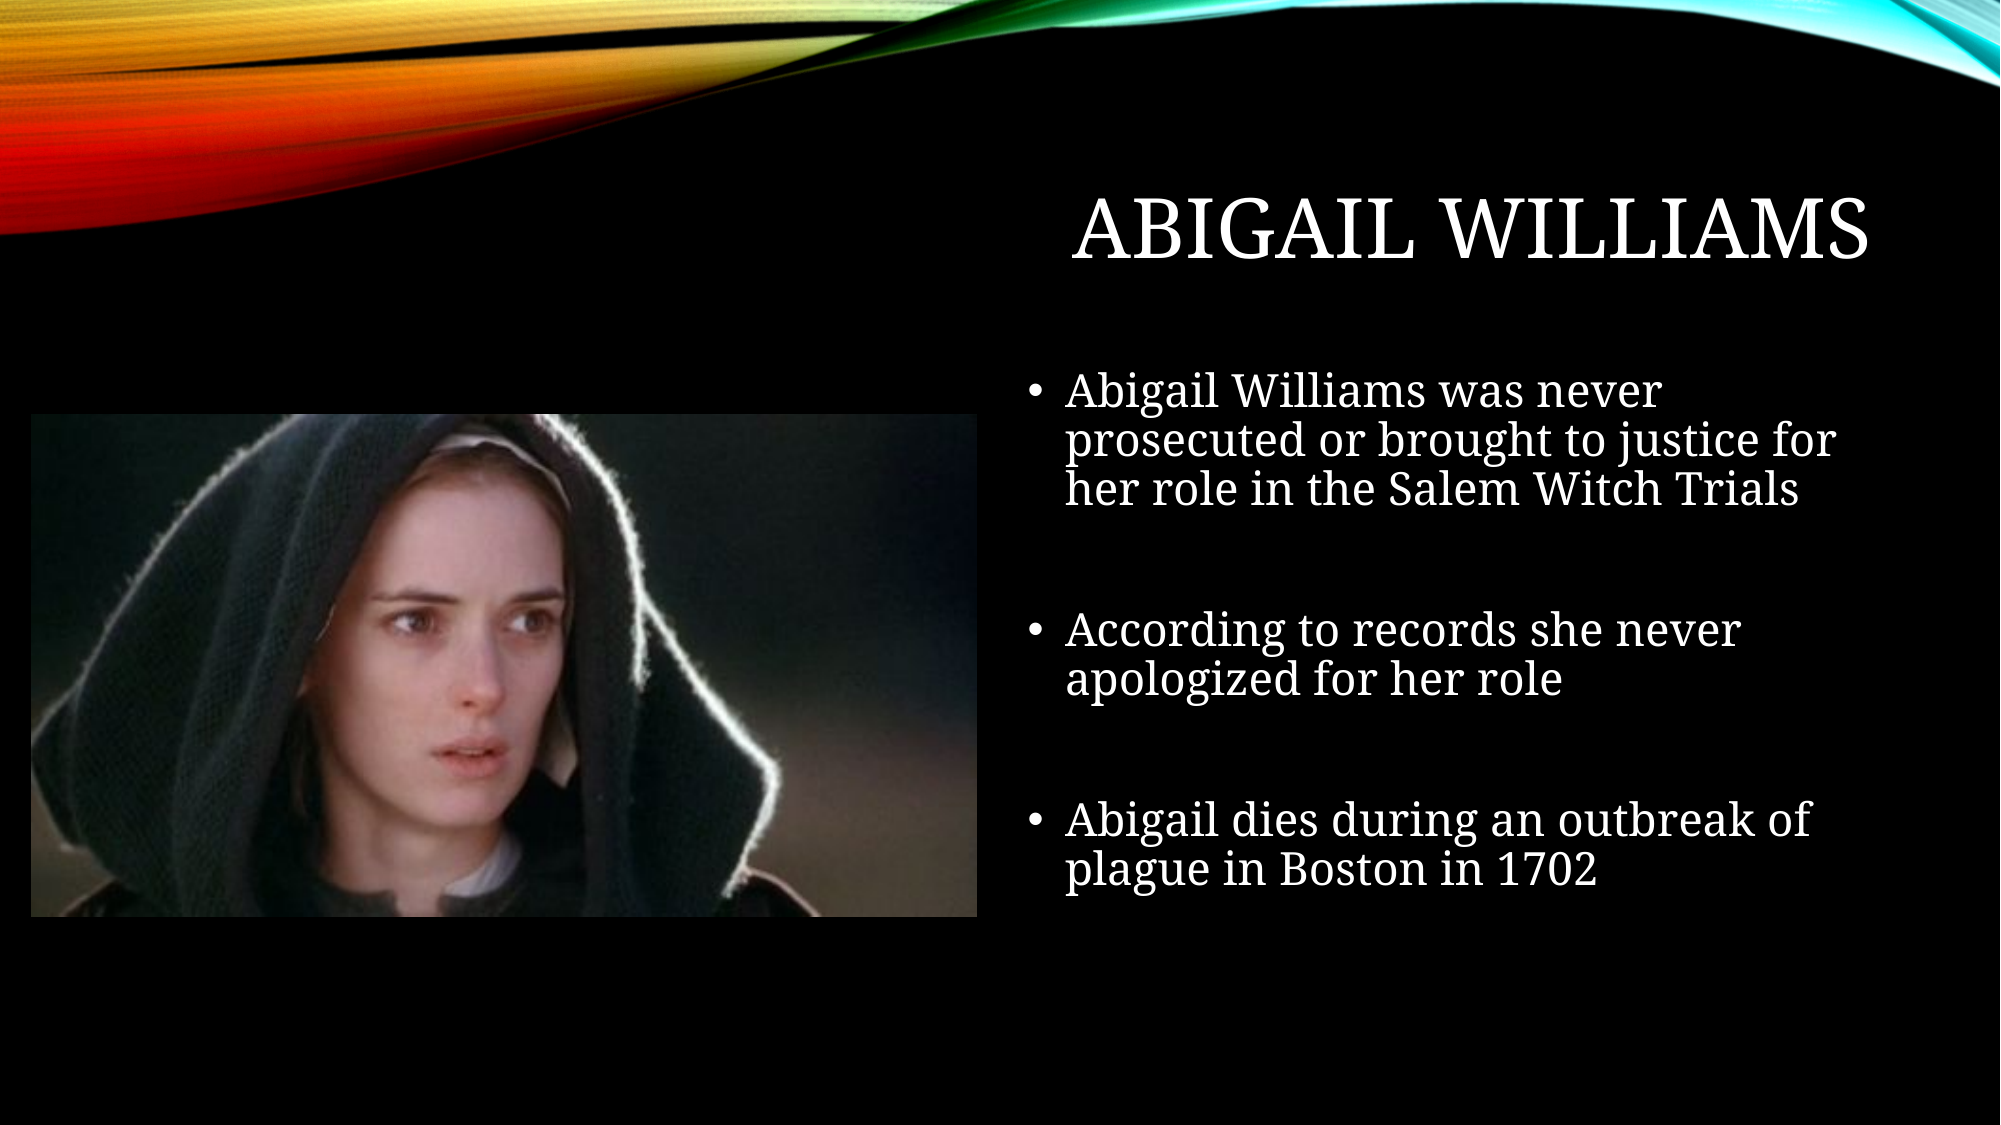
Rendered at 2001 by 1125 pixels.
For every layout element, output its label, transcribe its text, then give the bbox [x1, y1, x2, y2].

list Abigail Williams was never prosecuted or brought to justice for her role in the Salem Witch Trials According to records she never apologized for her role Abigail dies during an outbreak of plague in Boston in 1702 [1012, 360, 1888, 1021]
title Abigail Williams [474, 125, 1888, 338]
picture [0, 0, 2000, 237]
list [31, 413, 977, 918]
